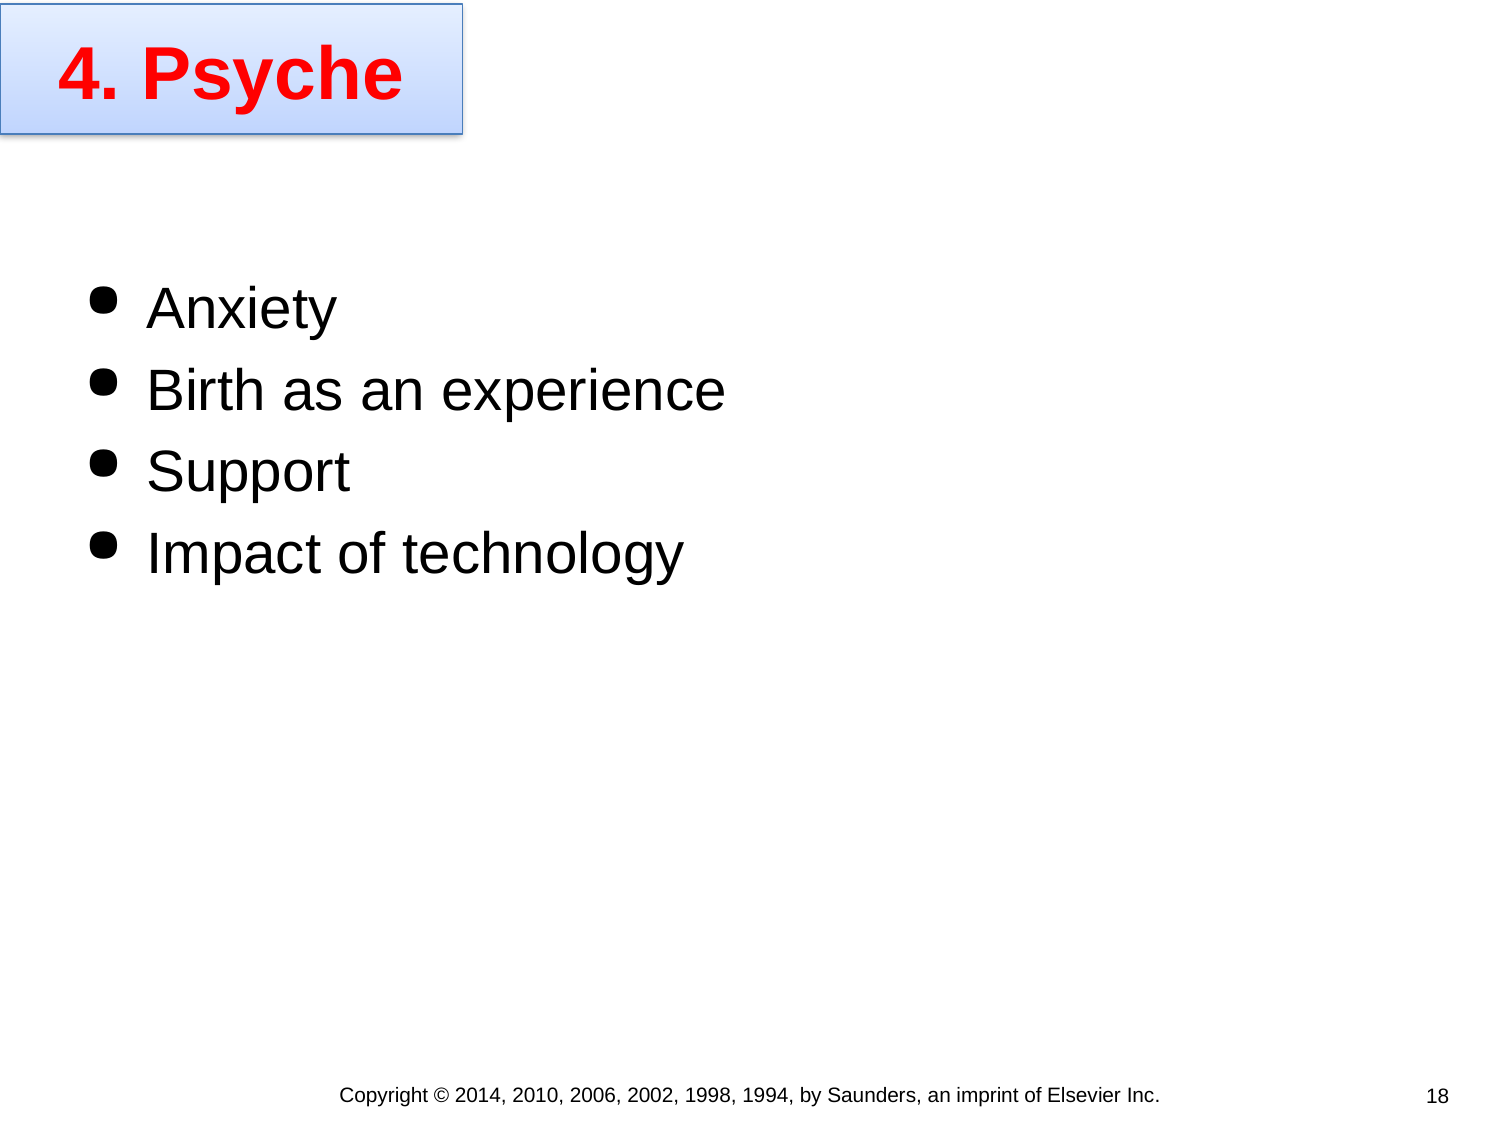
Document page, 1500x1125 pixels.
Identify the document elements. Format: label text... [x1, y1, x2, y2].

list Anxiety Birth as an experience Support Impact of technology [75, 262, 1425, 1005]
footer Copyright © 2014, 2010, 2006, 2002, 1998, 1994, by Saunders, an imprint of Elsevier Inc. [187, 1062, 1313, 1125]
text_box 18 [1399, 1065, 1475, 1125]
title 4. Psyche [0, 3, 463, 135]
